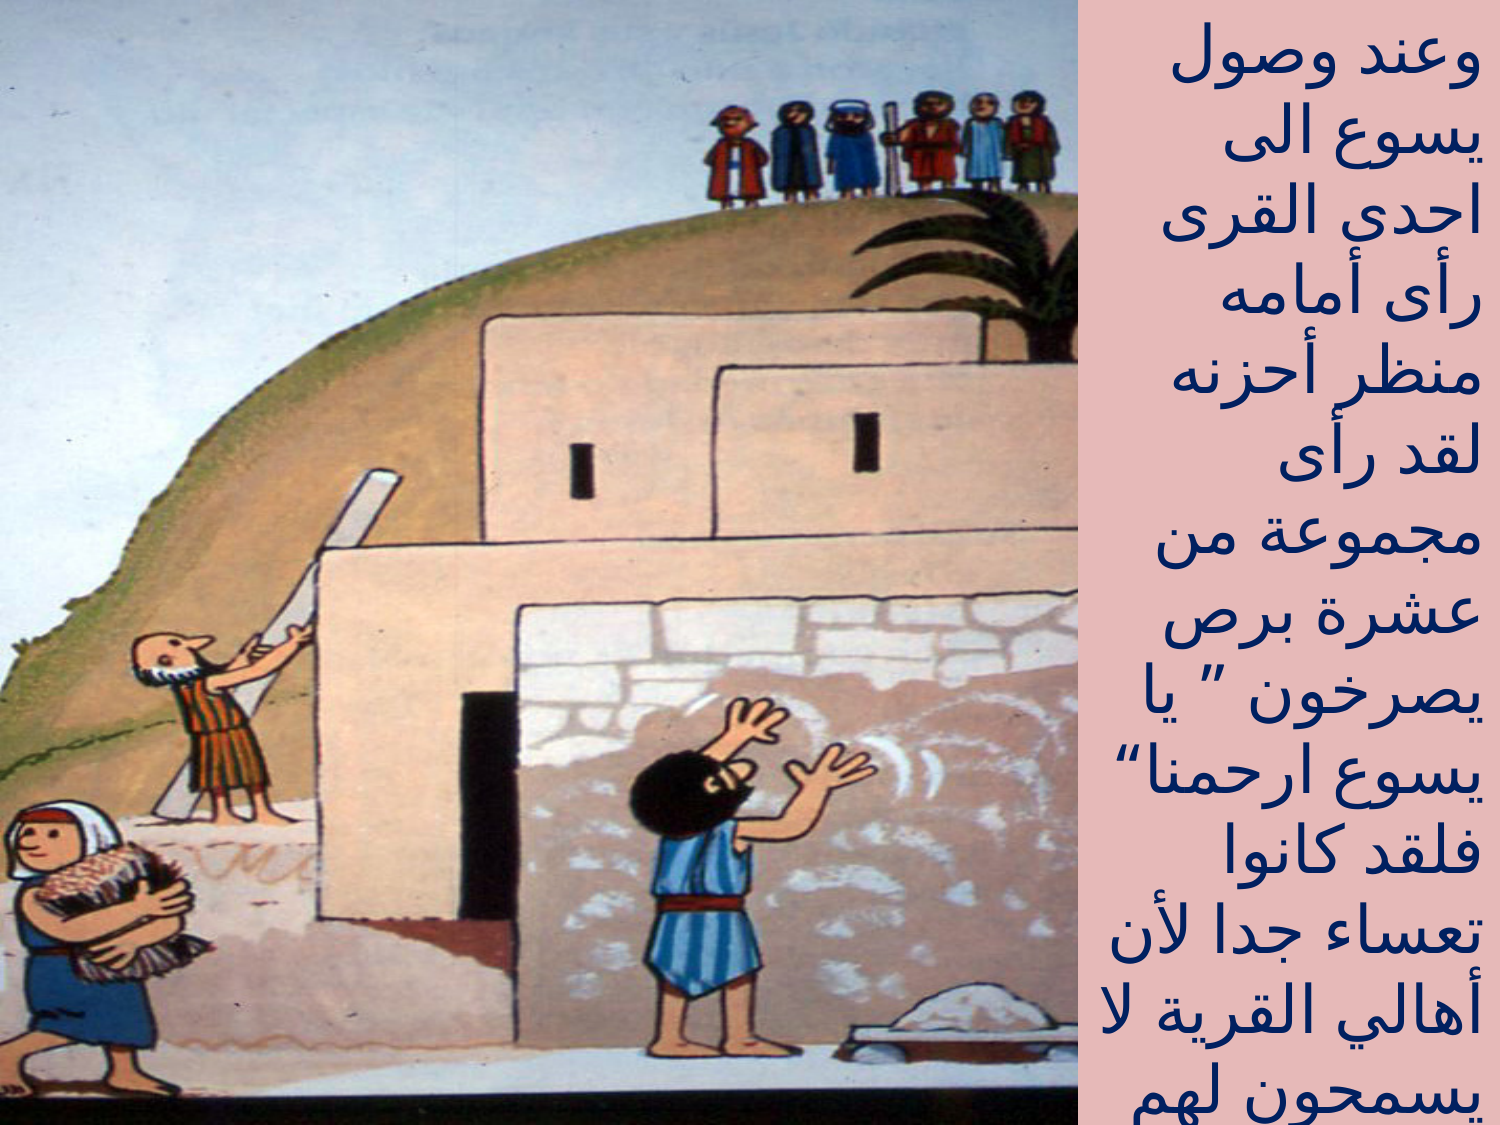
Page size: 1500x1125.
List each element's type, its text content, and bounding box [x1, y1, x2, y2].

picture [0, 0, 1091, 1125]
text_box وعند وصول يسوع الى احدى القرى رأى أمامه منظر أحزنه لقد رأى مجموعة من عشرة برص يصرخون ” يا يسوع ارحمنا“ فلقد كانوا تعساء جدا لأن أهالي القرية لا يسمحون لهم بالأقتراب لكي لا يصابوا هم بالبرص [1092, 0, 1500, 1125]
